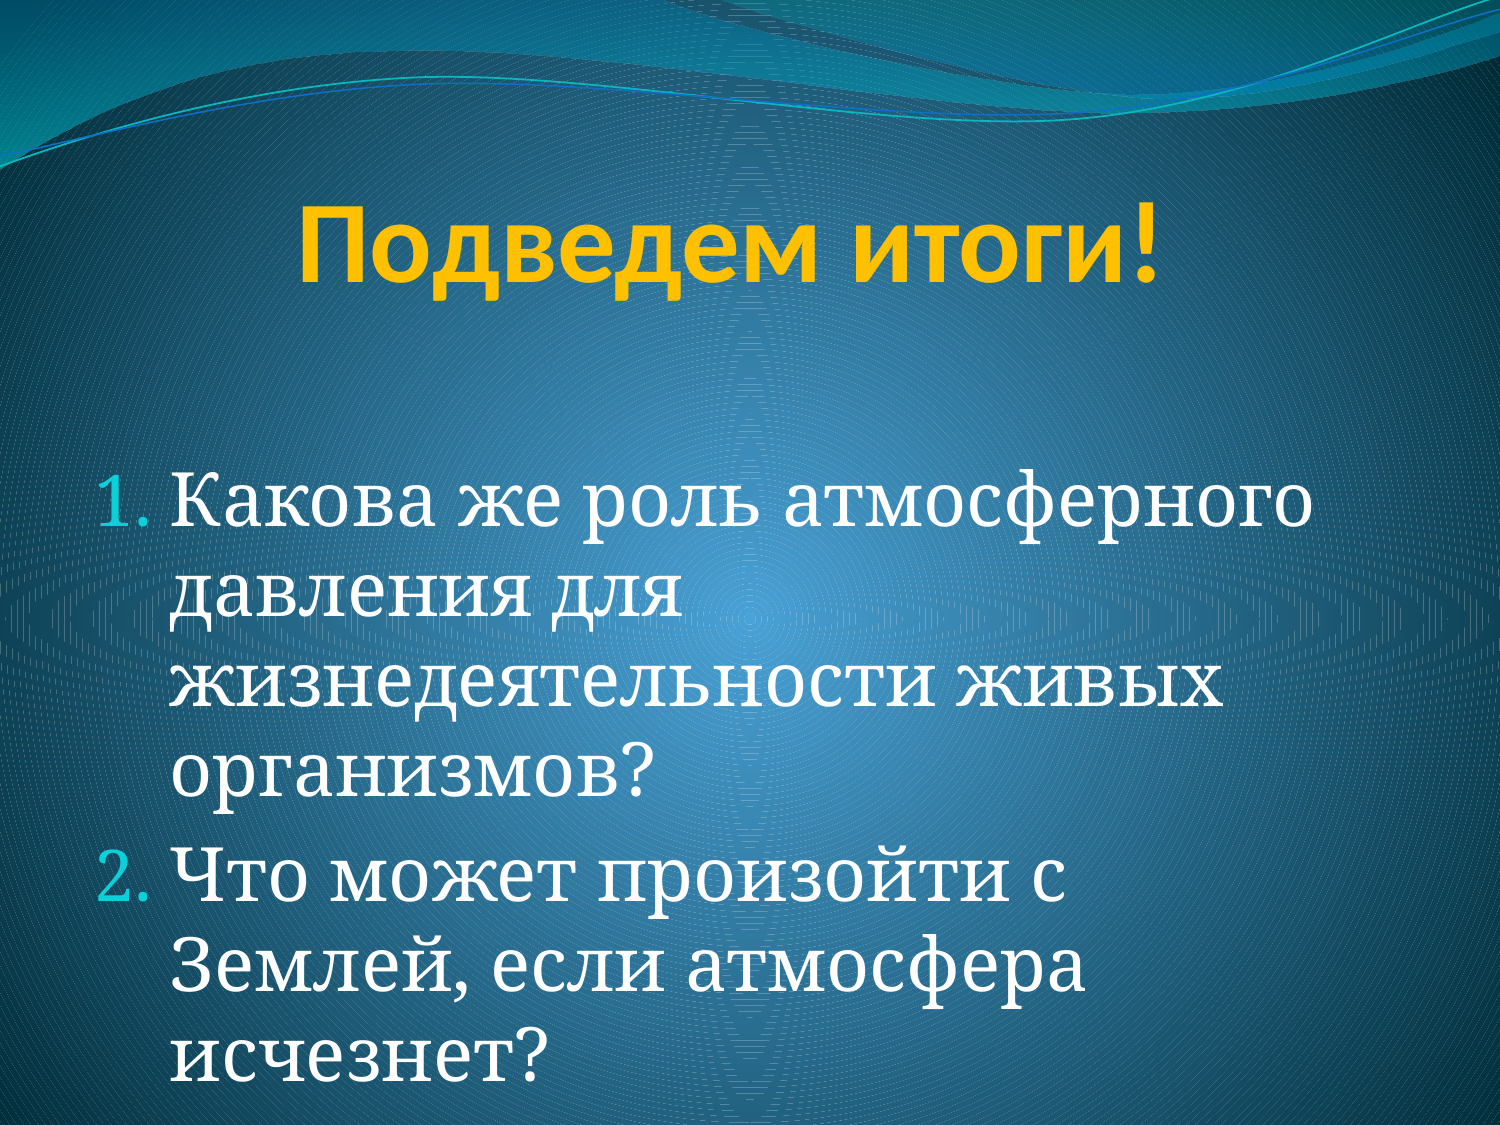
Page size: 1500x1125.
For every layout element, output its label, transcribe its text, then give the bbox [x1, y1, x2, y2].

title Подведем итоги! [93, 82, 1369, 306]
list Какова же роль атмосферного давления для жизнедеятельности живых организмов? Что может произойти с Землей, если атмосфера исчезнет? [86, 443, 1362, 692]
